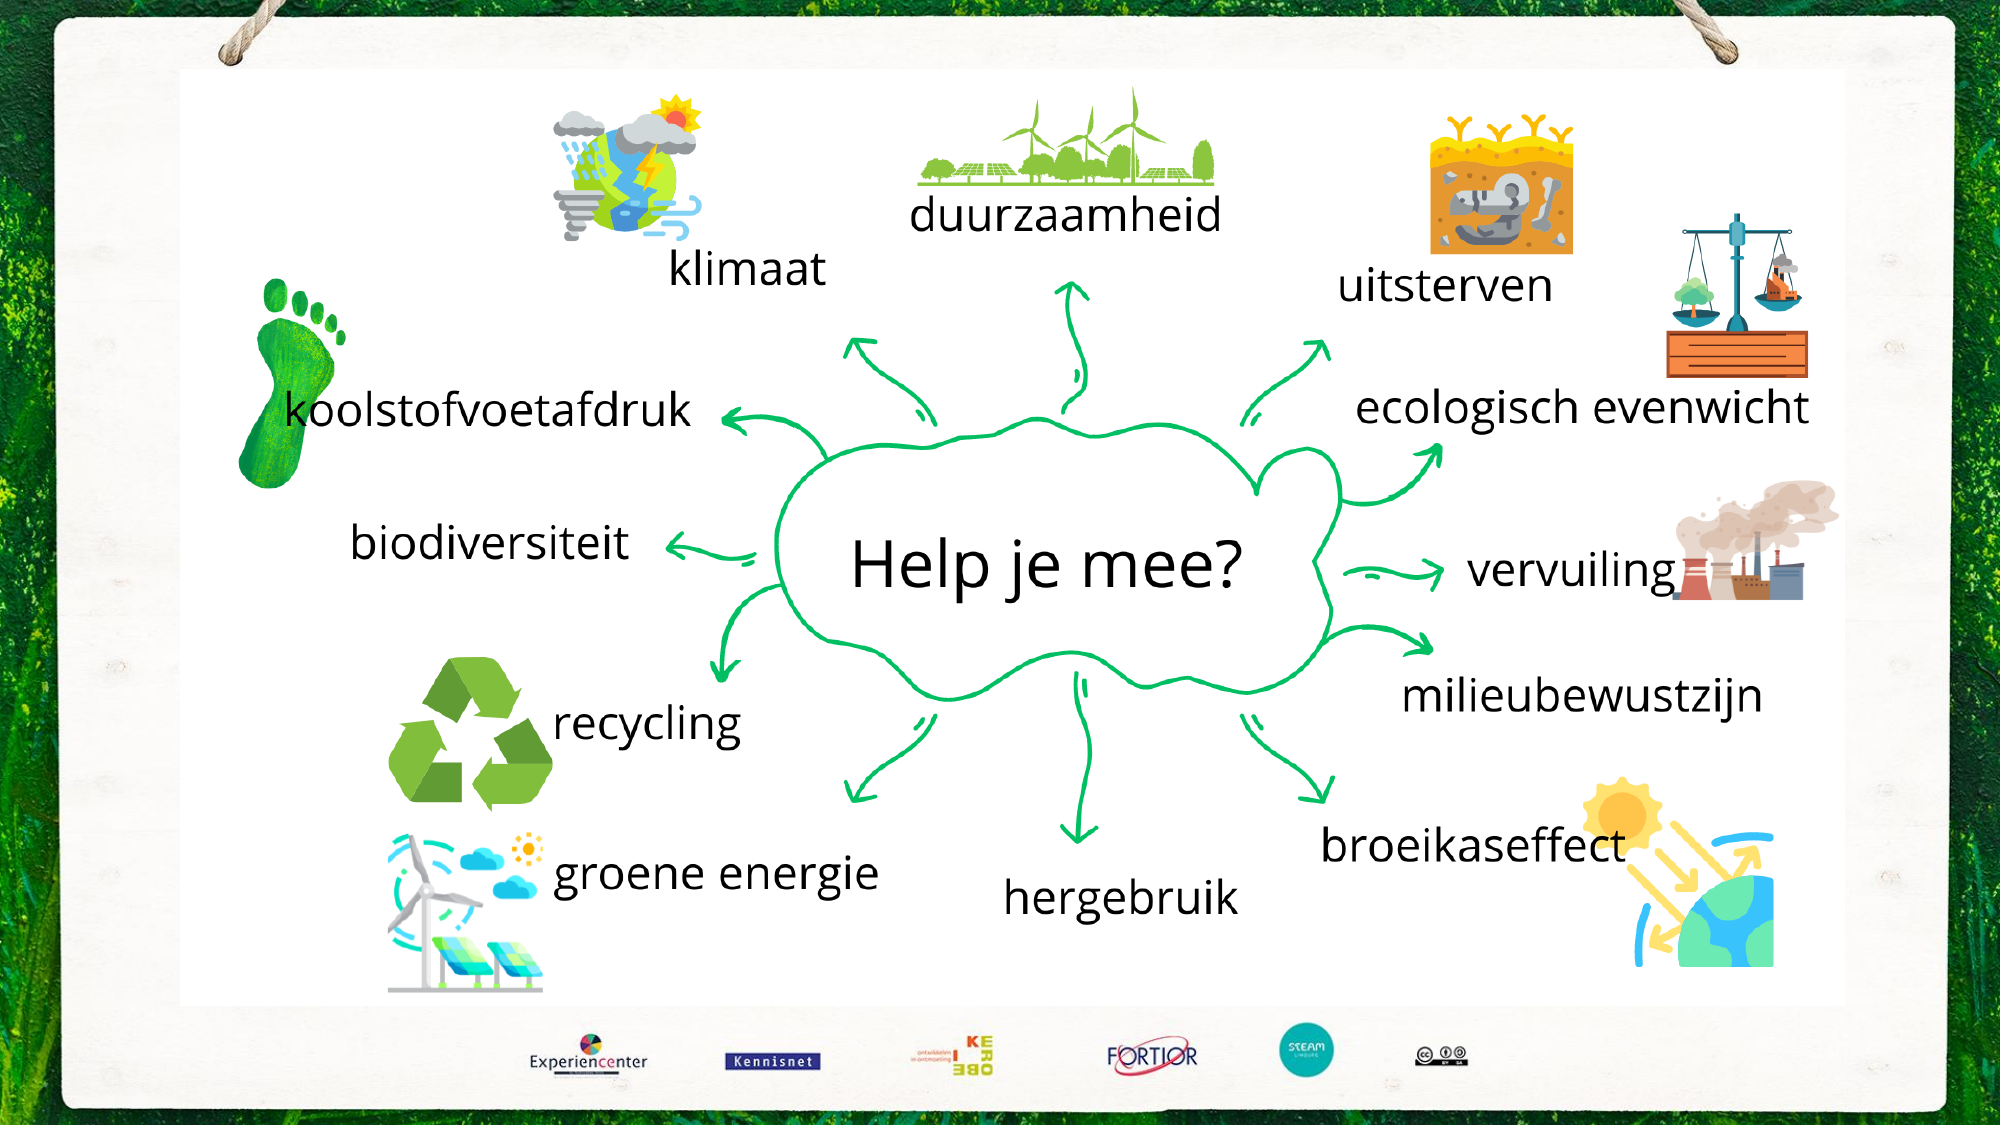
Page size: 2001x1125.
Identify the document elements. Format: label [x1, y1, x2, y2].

picture [179, 69, 1845, 1006]
list [0, 0, 2000, 1125]
